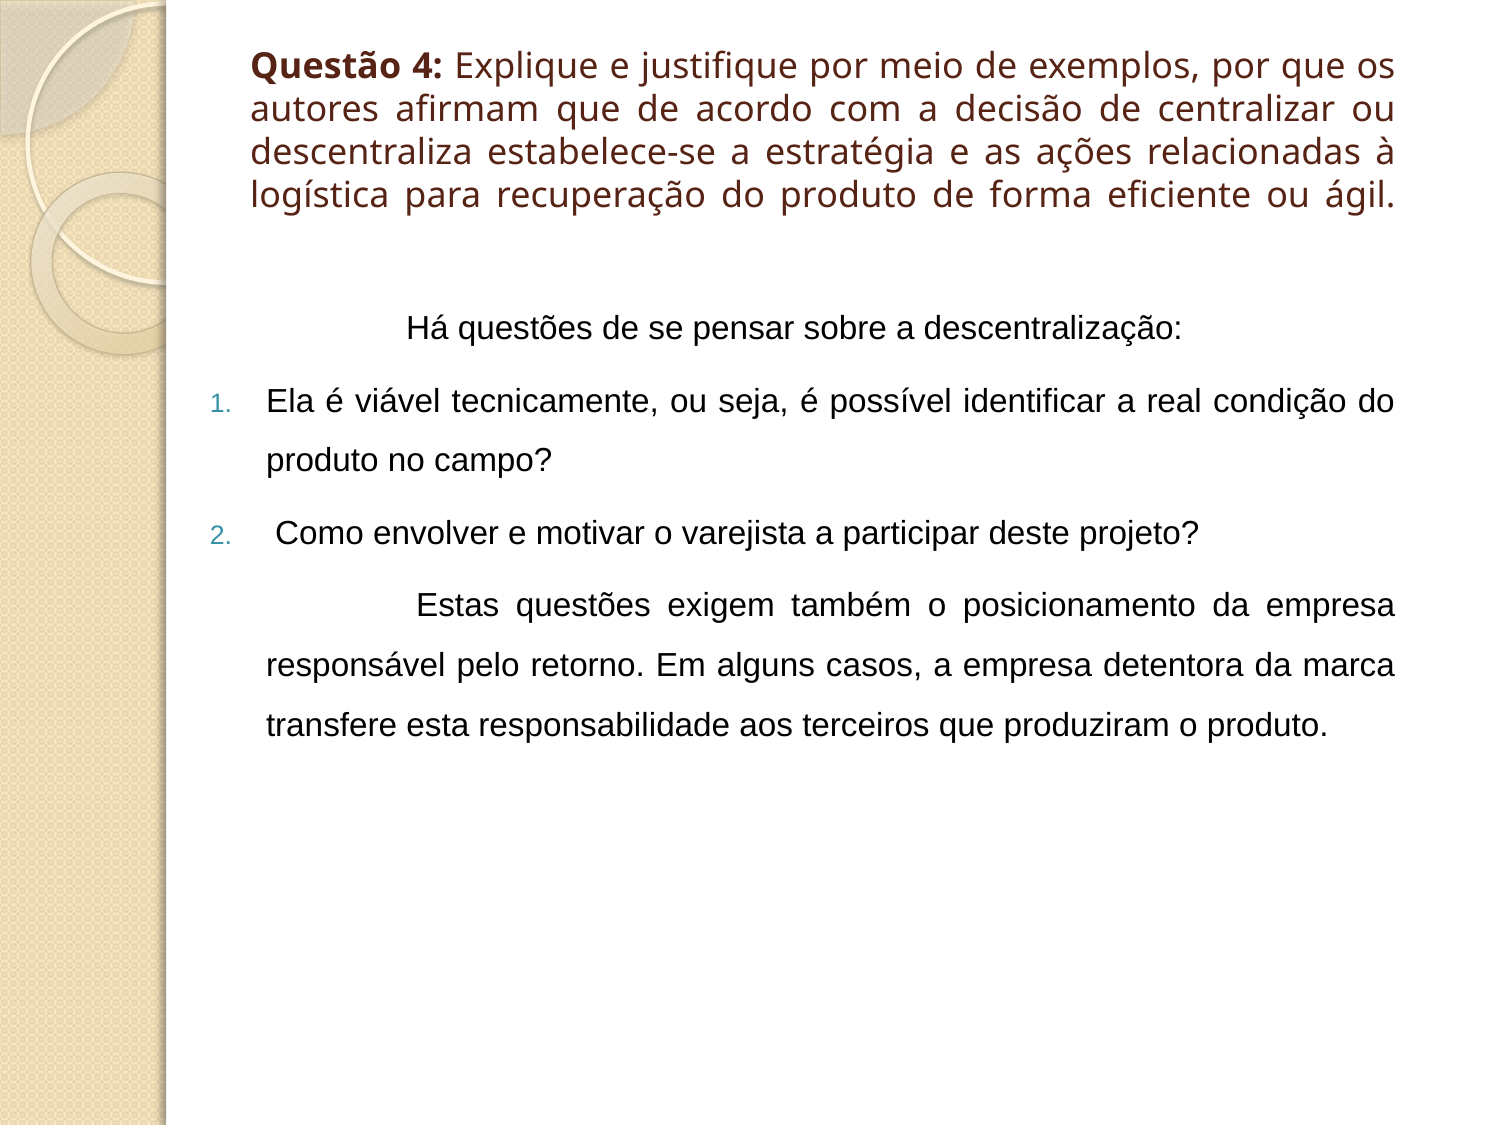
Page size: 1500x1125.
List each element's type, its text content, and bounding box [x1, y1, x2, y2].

list Há questões de se pensar sobre a descentralização: Ela é viável tecnicamente, ou seja, é possível identificar a real condição do produto no campo? Como envolver e motivar o varejista a participar deste projeto? Estas questões exigem também o posicionamento da empresa responsável pelo retorno. Em alguns casos, a empresa detentora da marca transfere esta responsabilidade aos terceiros que produziram o produto. [181, 278, 1412, 870]
title Questão 4: Explique e justifique por meio de exemplos, por que os autores afirmam que de acordo com a decisão de centralizar ou descentraliza estabelece-se a estratégia e as ações relacionadas à logística para recuperação do produto de forma eficiente ou ágil. [235, 33, 1412, 268]
